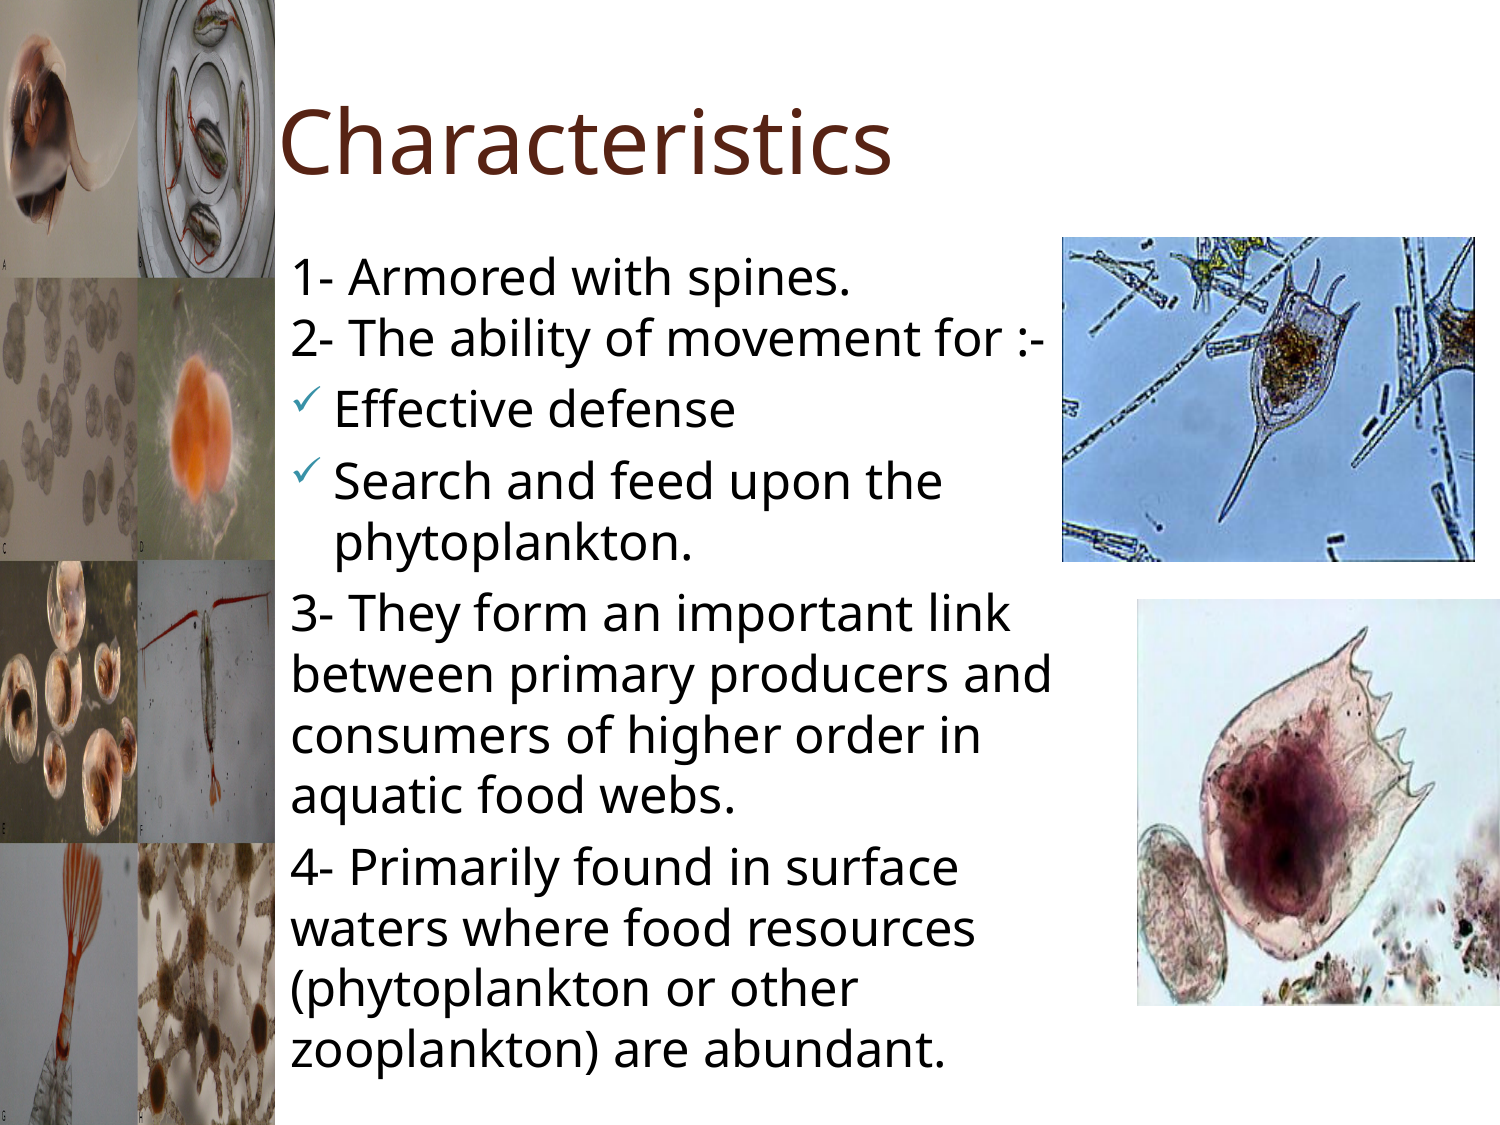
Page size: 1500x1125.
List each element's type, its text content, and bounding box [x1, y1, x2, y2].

picture [1062, 237, 1476, 563]
list 1- Armored with spines. 2- The ability of movement for :- Effective defense Search and feed upon the phytoplankton. 3- They form an important link between primary producers and consumers of higher order in aquatic food webs. 4- Primarily found in surface waters where food resources (phytoplankton or other zooplankton) are abundant. [283, 237, 1138, 1100]
picture [1136, 599, 1500, 1006]
picture [0, 0, 276, 1125]
title Characteristics [283, 45, 1466, 233]
